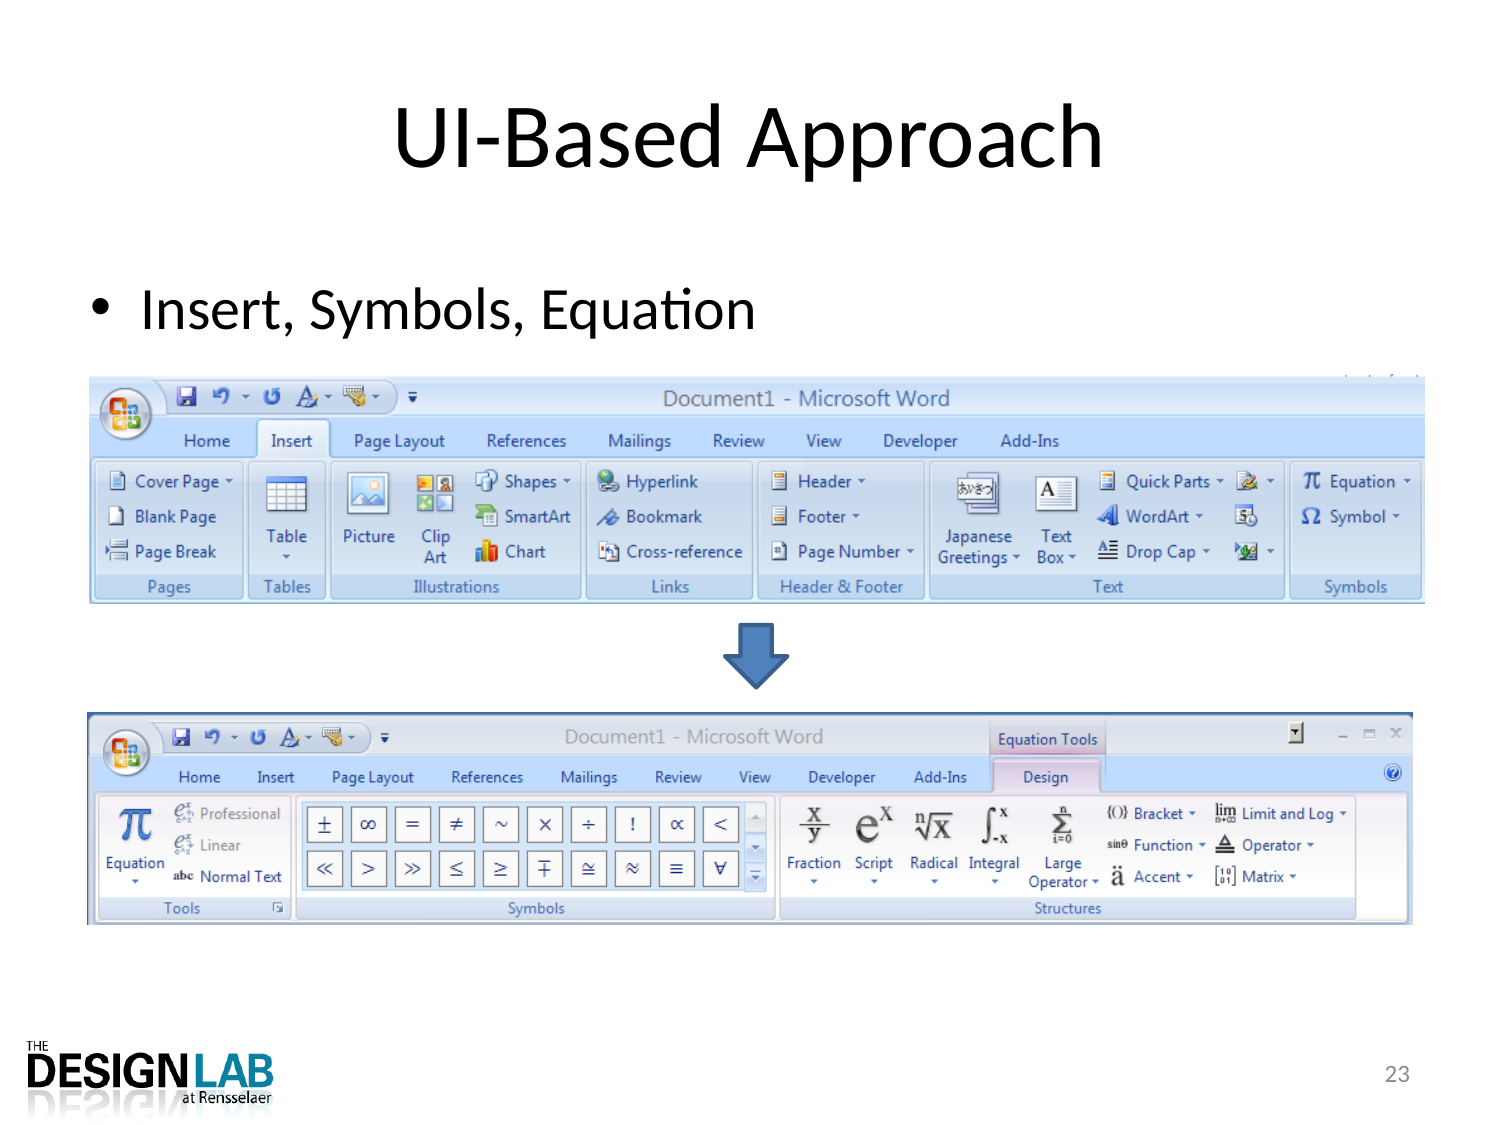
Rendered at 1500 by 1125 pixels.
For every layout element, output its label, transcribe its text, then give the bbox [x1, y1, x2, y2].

slide_number 23 [1074, 1042, 1425, 1103]
title UI-Based Approach [75, 37, 1425, 225]
picture [87, 712, 1413, 925]
list Insert, Symbols, Equation [75, 262, 1425, 350]
picture [89, 374, 1426, 604]
picture [24, 1037, 275, 1125]
text_box [723, 622, 790, 690]
